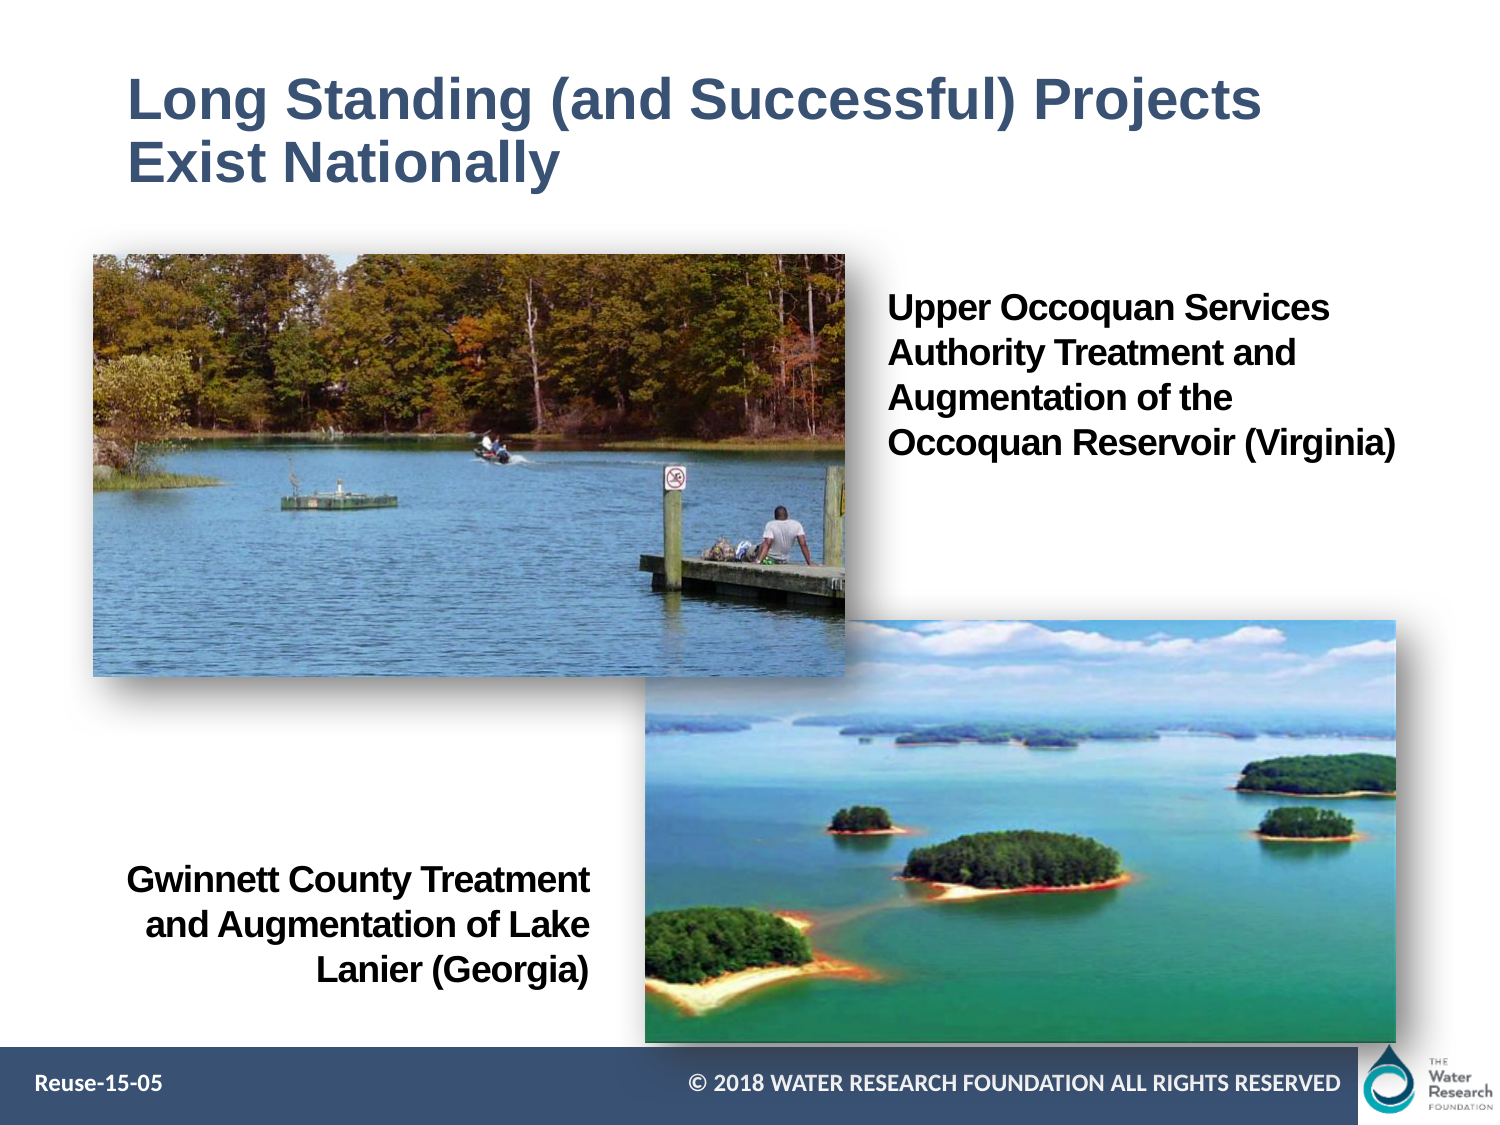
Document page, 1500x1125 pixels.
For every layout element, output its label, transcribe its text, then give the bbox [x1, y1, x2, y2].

text_box Upper Occoquan Services Authority Treatment and Augmentation of the Occoquan Reservoir (Virginia) [890, 274, 1424, 405]
title Long Standing (and Successful) Projects Exist Nationally [112, 88, 1398, 176]
picture [1352, 1032, 1500, 1125]
text_box Gwinnett County Treatment and Augmentation of Lake Lanier (Georgia) [62, 847, 605, 966]
picture [93, 254, 1396, 1043]
